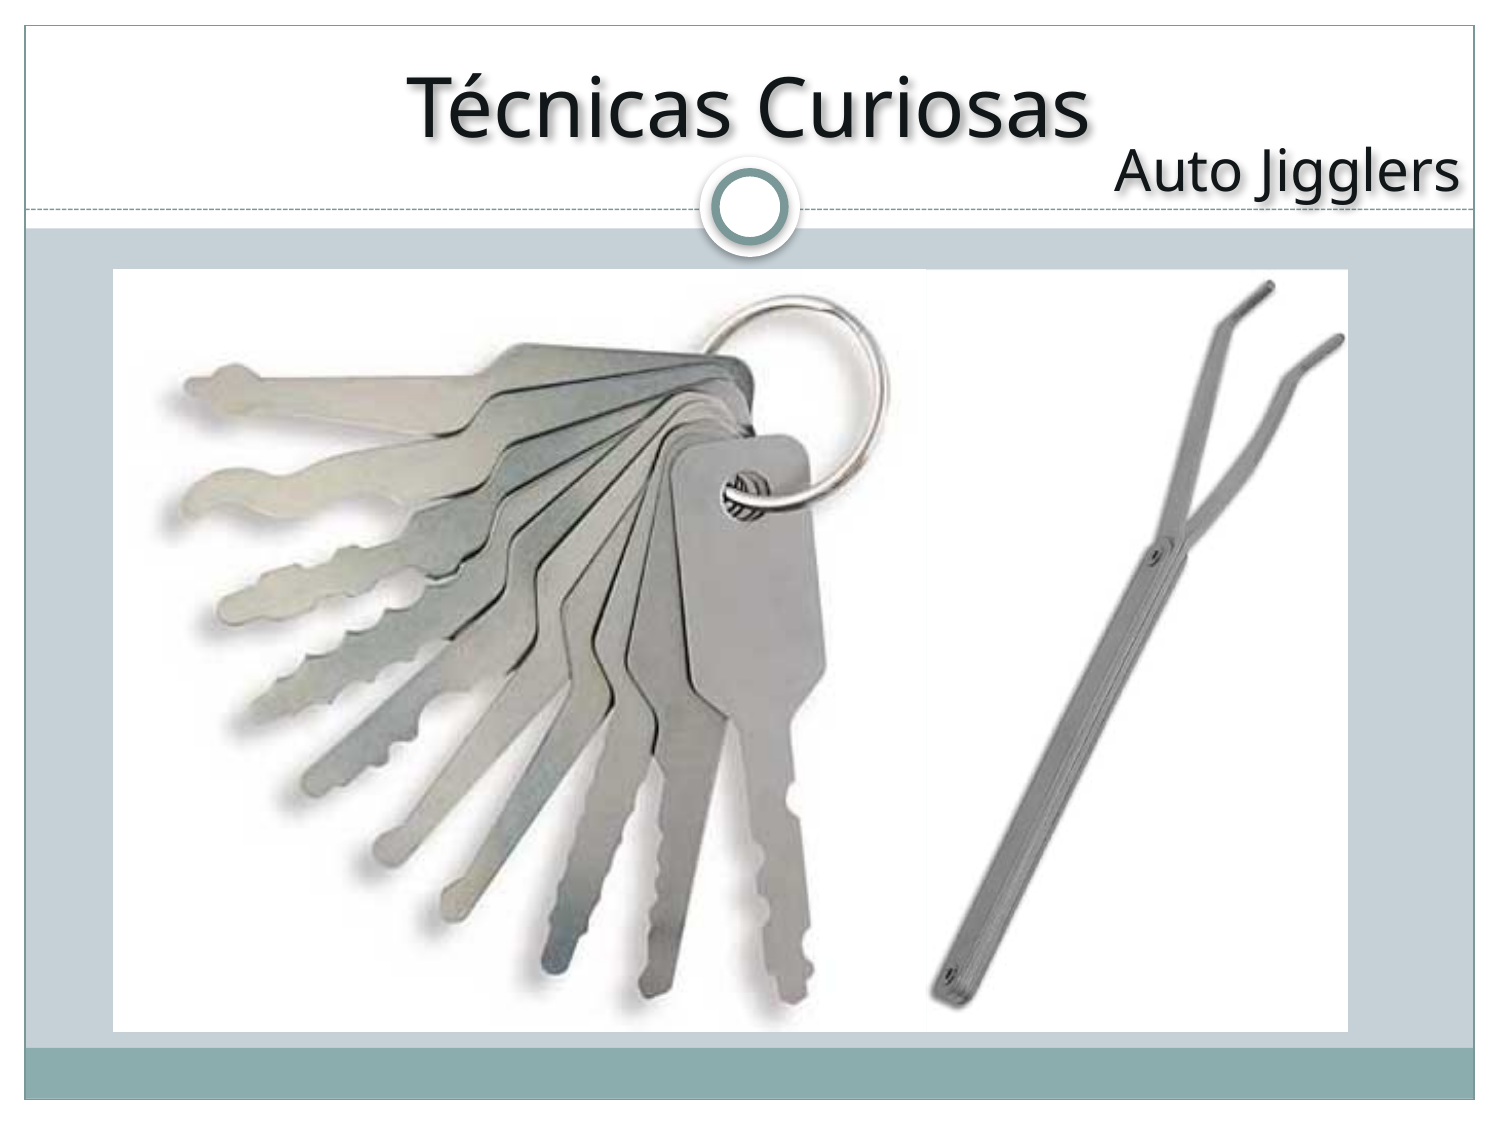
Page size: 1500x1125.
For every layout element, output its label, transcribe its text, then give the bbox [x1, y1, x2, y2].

picture [112, 269, 1500, 1032]
text_box Auto Jigglers [785, 105, 1477, 211]
title Técnicas Curiosas [49, 37, 1450, 162]
